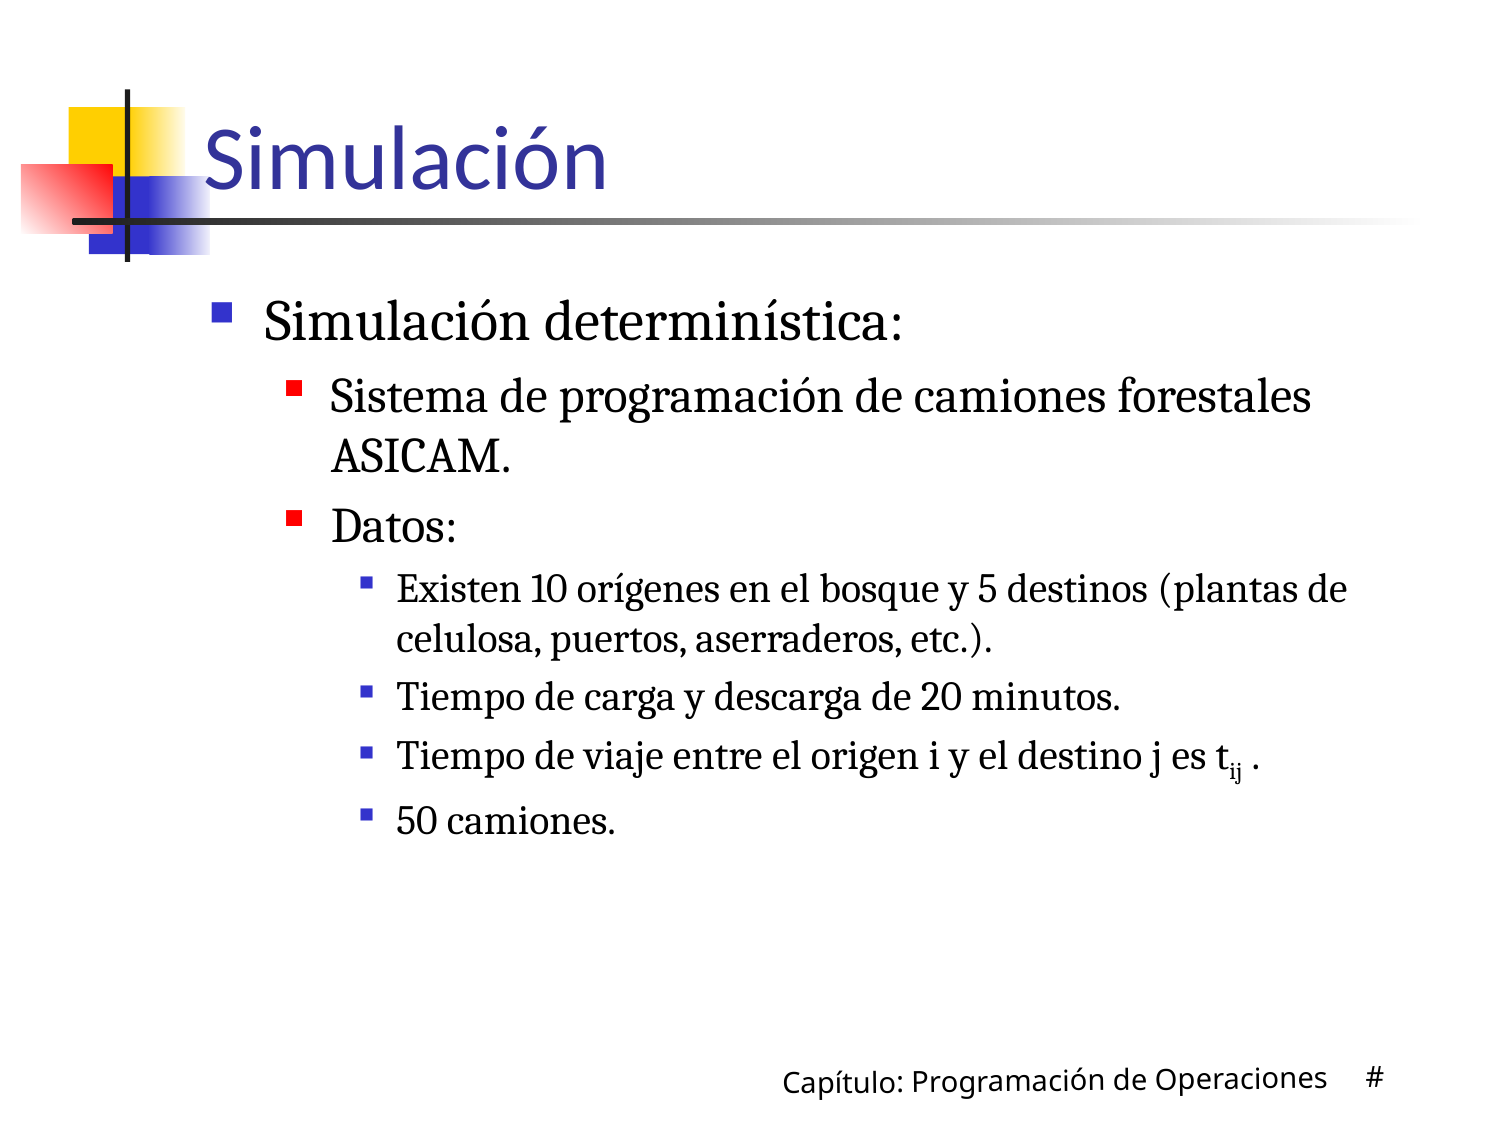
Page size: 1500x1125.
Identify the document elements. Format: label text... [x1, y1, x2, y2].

list Simulación determinística: Sistema de programación de camiones forestales ASICAM. Datos: Existen 10 orígenes en el bosque y 5 destinos (plantas de celulosa, puertos, aserraderos, etc.). Tiempo de carga y descarga de 20 minutos. Tiempo de viaje entre el origen i y el destino j es tij . 50 camiones. [193, 274, 1470, 1007]
title Simulación [188, 27, 1468, 216]
footer Capítulo: Programación de Operaciones # [757, 1024, 1410, 1109]
